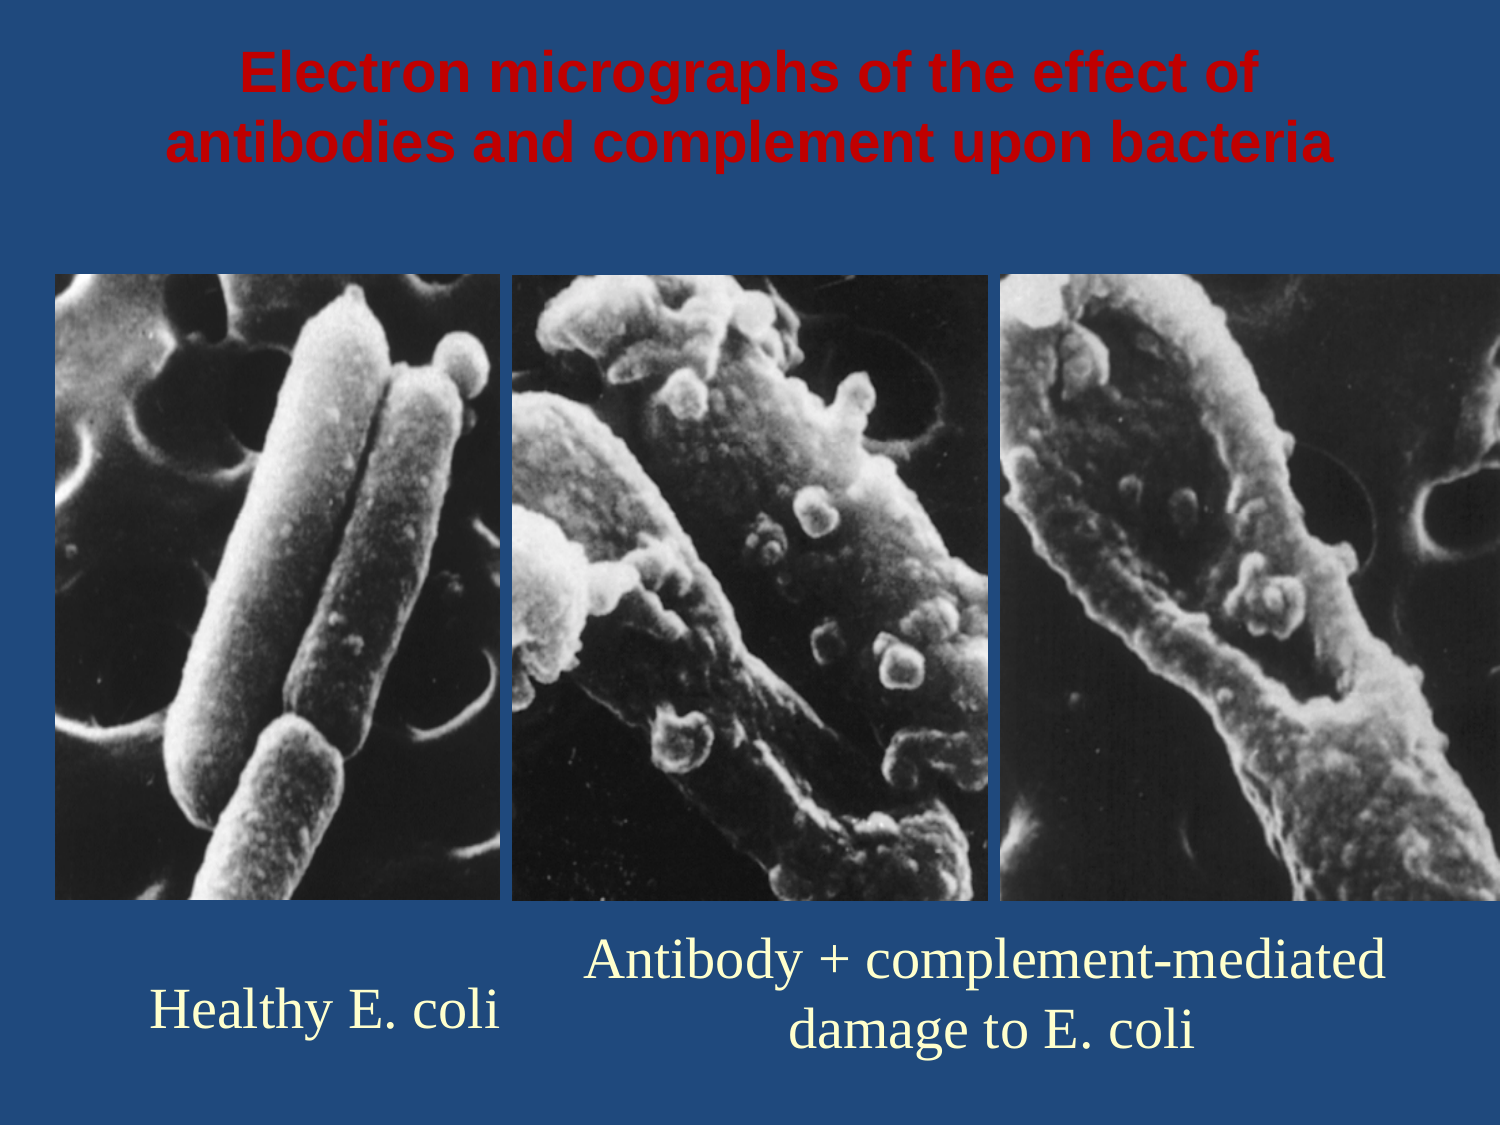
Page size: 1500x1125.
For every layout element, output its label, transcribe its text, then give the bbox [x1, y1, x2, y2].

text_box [512, 274, 1500, 1070]
text_box Healthy E. coli [62, 962, 507, 1048]
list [55, 274, 501, 901]
title Electron micrographs of the effect of antibodies and complement upon bacteria [75, 45, 1425, 233]
